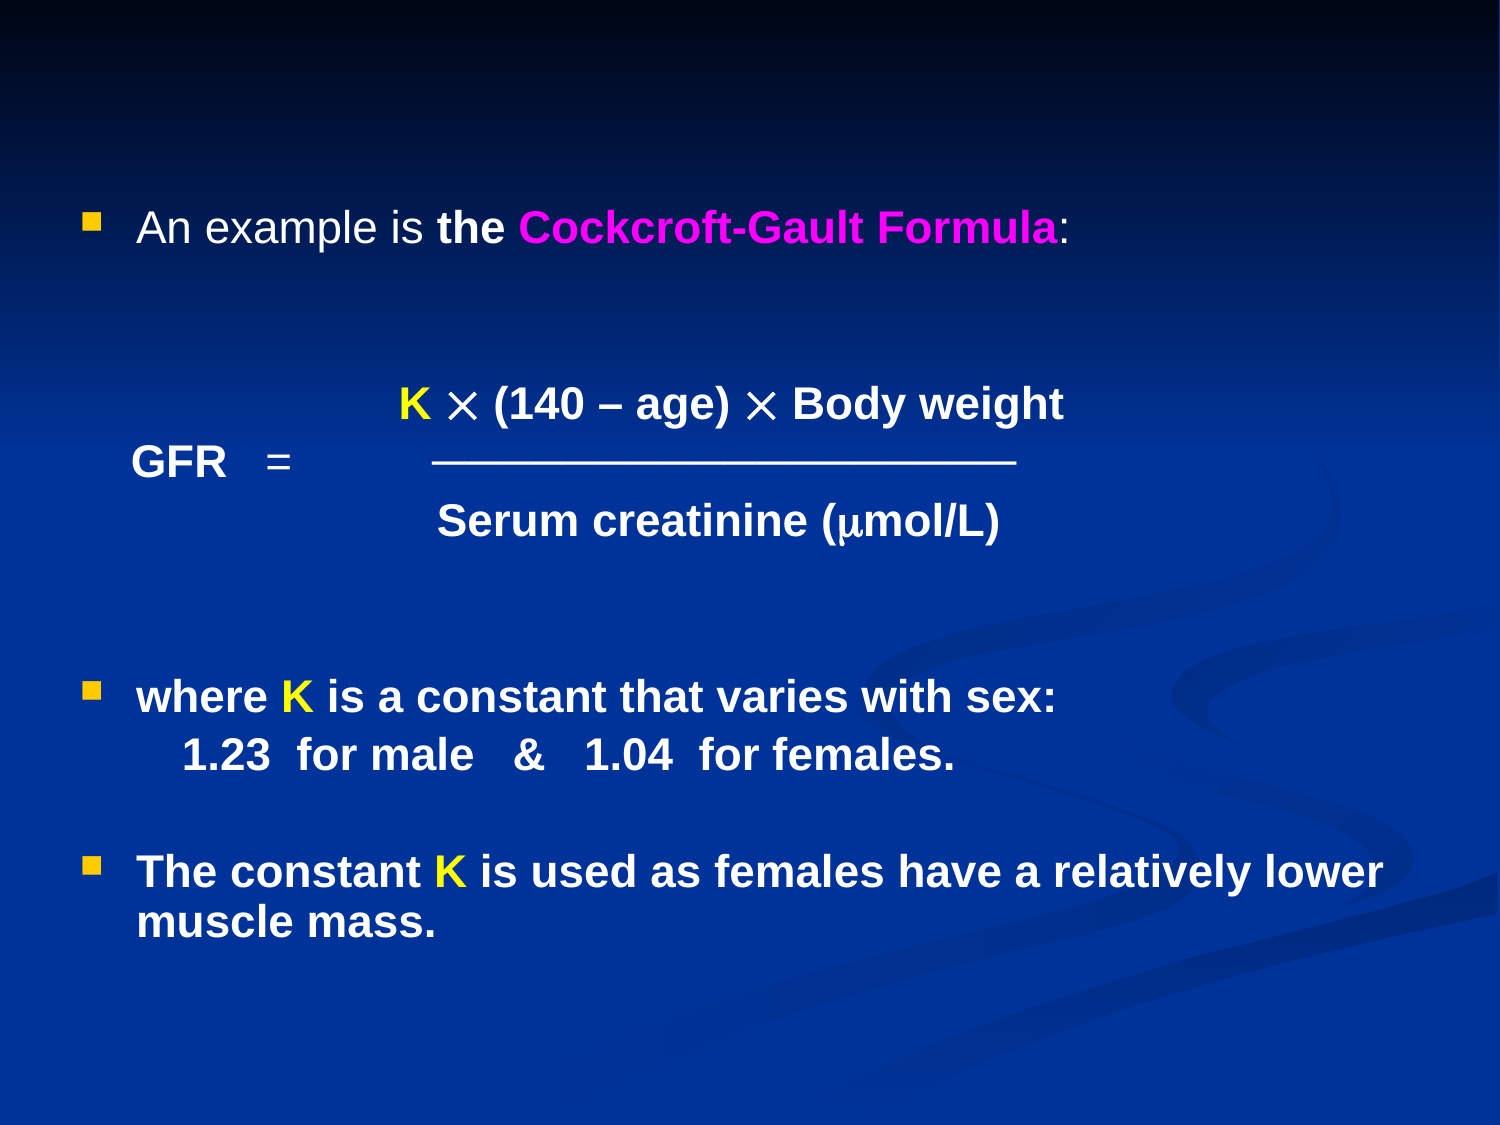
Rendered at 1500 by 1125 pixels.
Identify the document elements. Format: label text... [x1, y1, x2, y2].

list An example is the Cockcroft-Gault Formula: K  (140 – age)  Body weight GFR = ────────────────── Serum creatinine (mol/L) where K is a constant that varies with sex: 1.23 for male & 1.04 for females. The constant K is used as females have a relatively lower muscle mass. [64, 196, 1436, 988]
